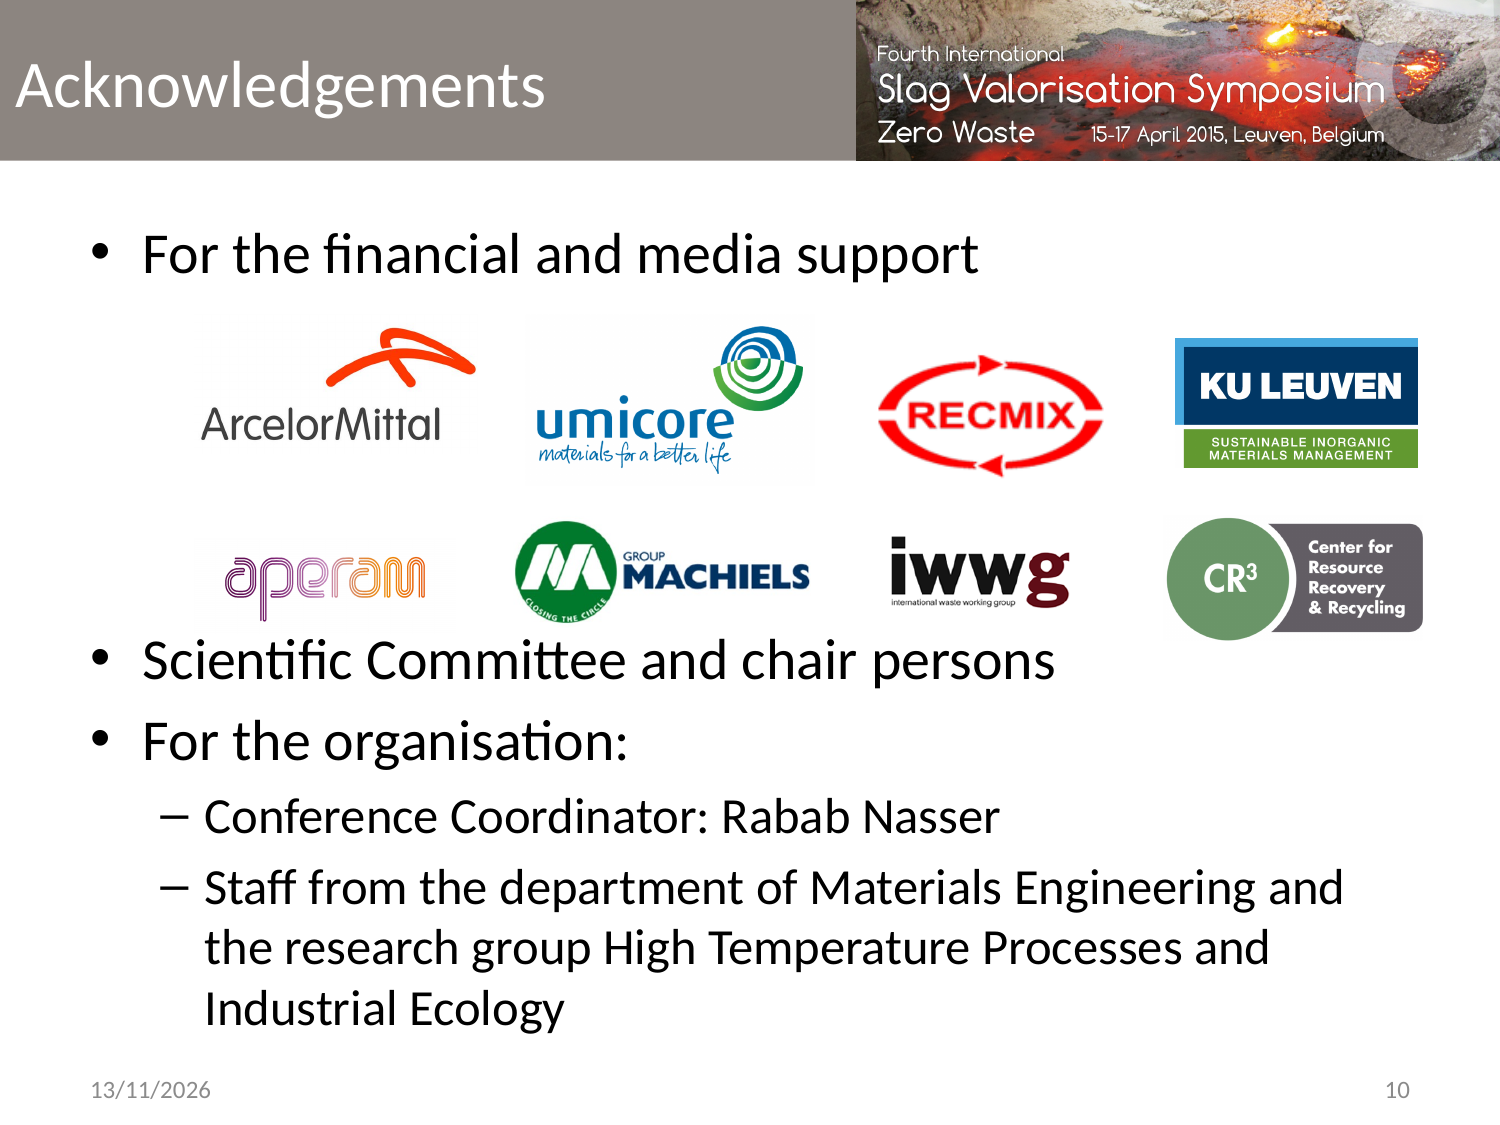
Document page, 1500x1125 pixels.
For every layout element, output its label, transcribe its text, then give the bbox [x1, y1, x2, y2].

picture [525, 314, 815, 487]
picture [891, 511, 1080, 634]
picture [1174, 337, 1418, 469]
list For the financial and media support Scientific Committee and chair persons For the organisation: Conference Coordinator: Rabab Nasser Staff from the department of Materials Engineering and the research group High Temperature Processes and Industrial Ecology [75, 208, 1425, 1047]
picture [194, 314, 478, 454]
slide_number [75, 1058, 425, 1119]
picture [513, 514, 811, 628]
picture [857, 0, 1500, 161]
title Acknowledgements [0, 0, 857, 161]
picture [855, 349, 1117, 480]
slide_number 10 [1074, 1058, 1425, 1119]
picture [194, 538, 457, 634]
picture [1163, 514, 1423, 641]
